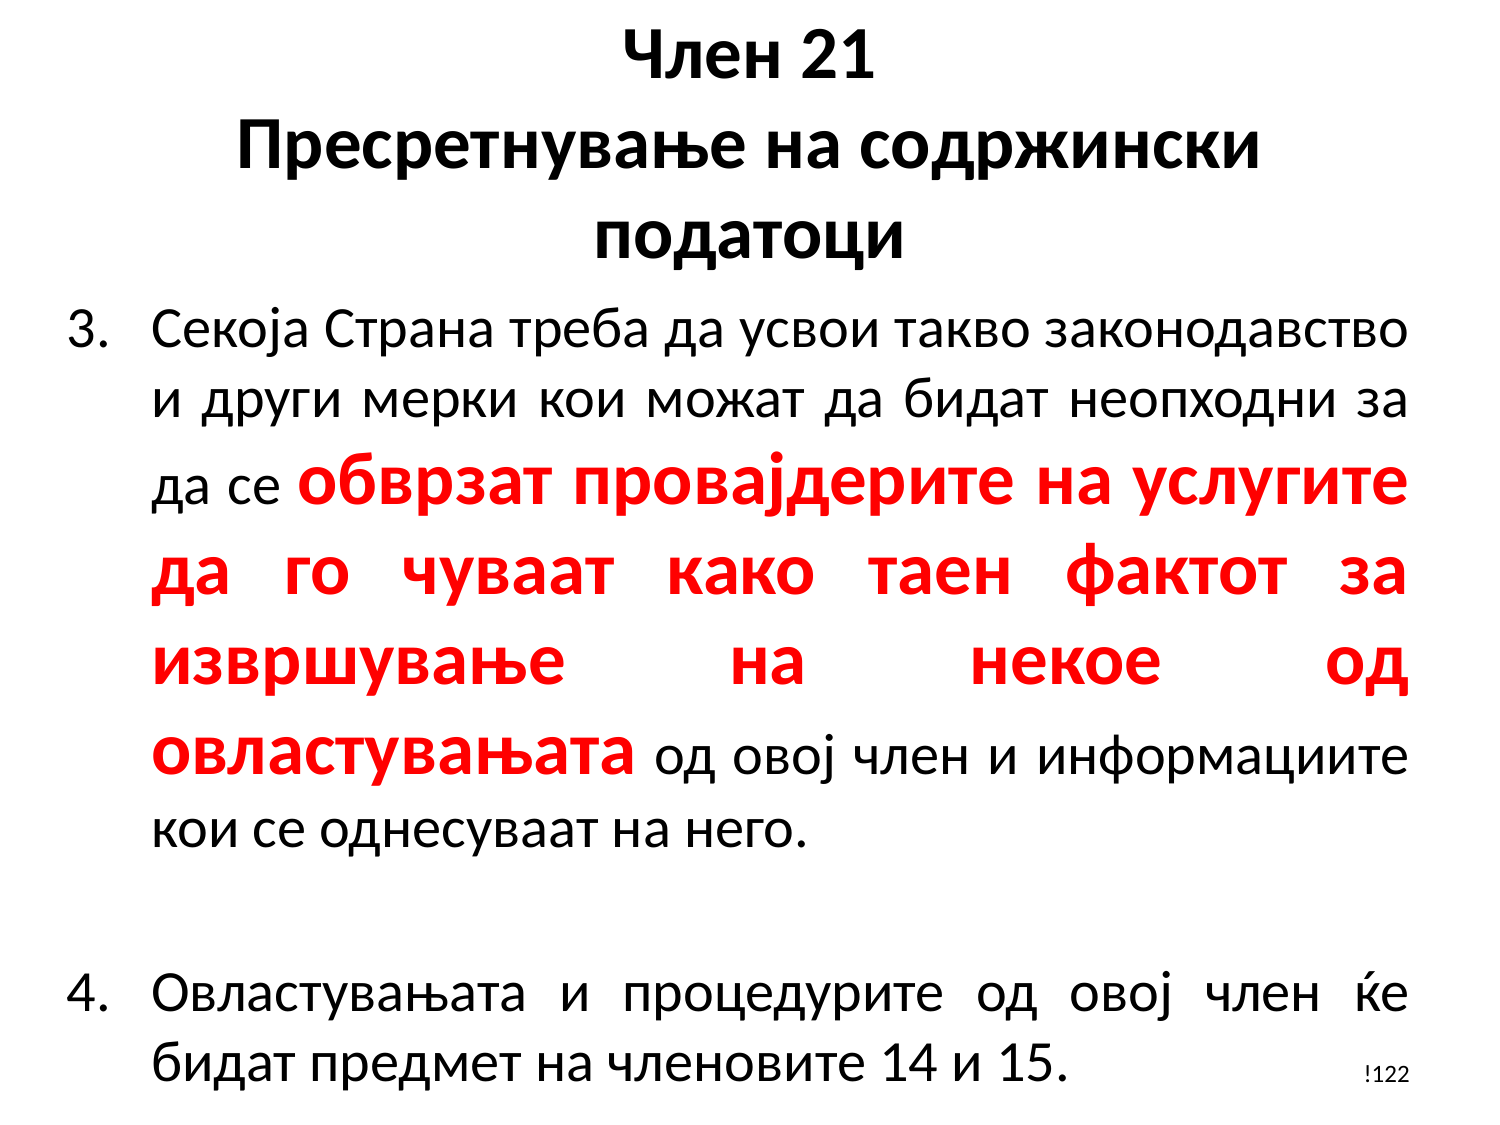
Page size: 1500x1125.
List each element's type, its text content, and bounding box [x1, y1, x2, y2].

list Секоја Страна треба да усвои такво законодавство и други мерки кои можат да бидат неопходни за да се обврзат провајдерите на услугите да го чуваат како таен фактот за извршување на некое од овластувањата од овој член и информациите кои се однесуваат на него. Овластувањата и процедурите од овој член ќе бидат предмет на членовите 14 и 15. [51, 281, 1426, 942]
title Член 21 Пресретнување на содржински податоци [74, 44, 1426, 233]
slide_number !122 [1074, 1042, 1425, 1103]
